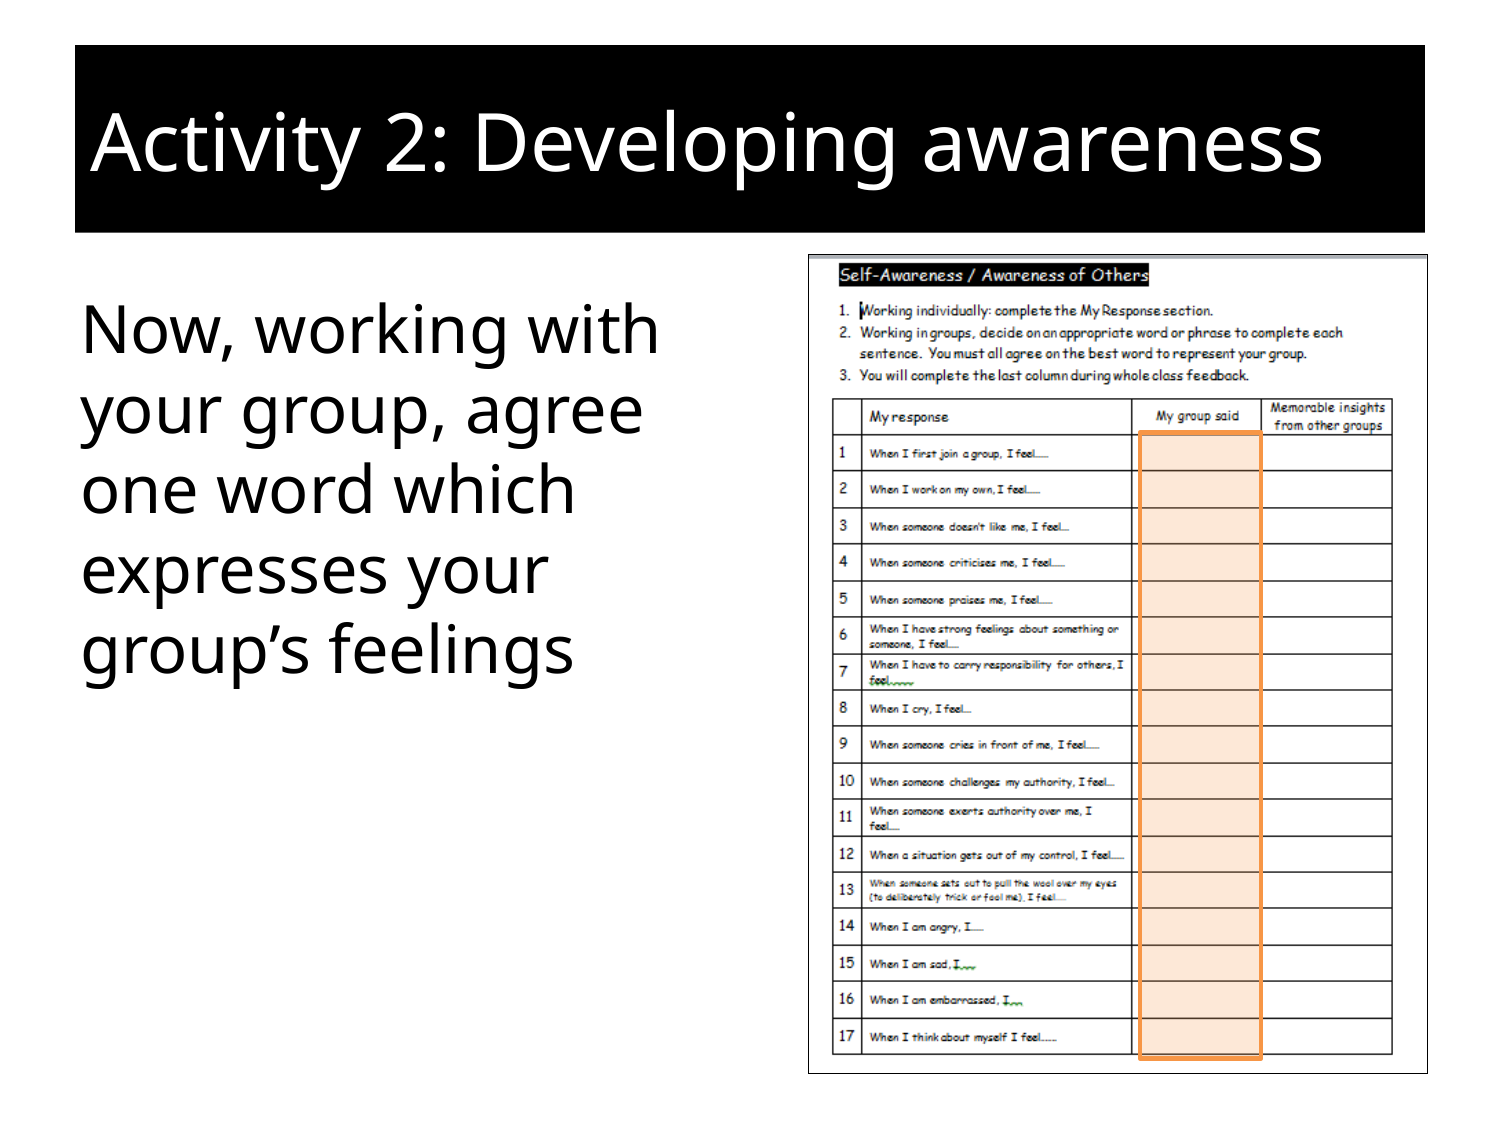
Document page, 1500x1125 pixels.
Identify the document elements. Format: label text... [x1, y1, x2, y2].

list Now, working with your group, agree one word which expresses your group’s feelings [64, 278, 750, 1022]
picture [808, 255, 1427, 1073]
title Activity 2: Developing awareness [75, 45, 1425, 233]
